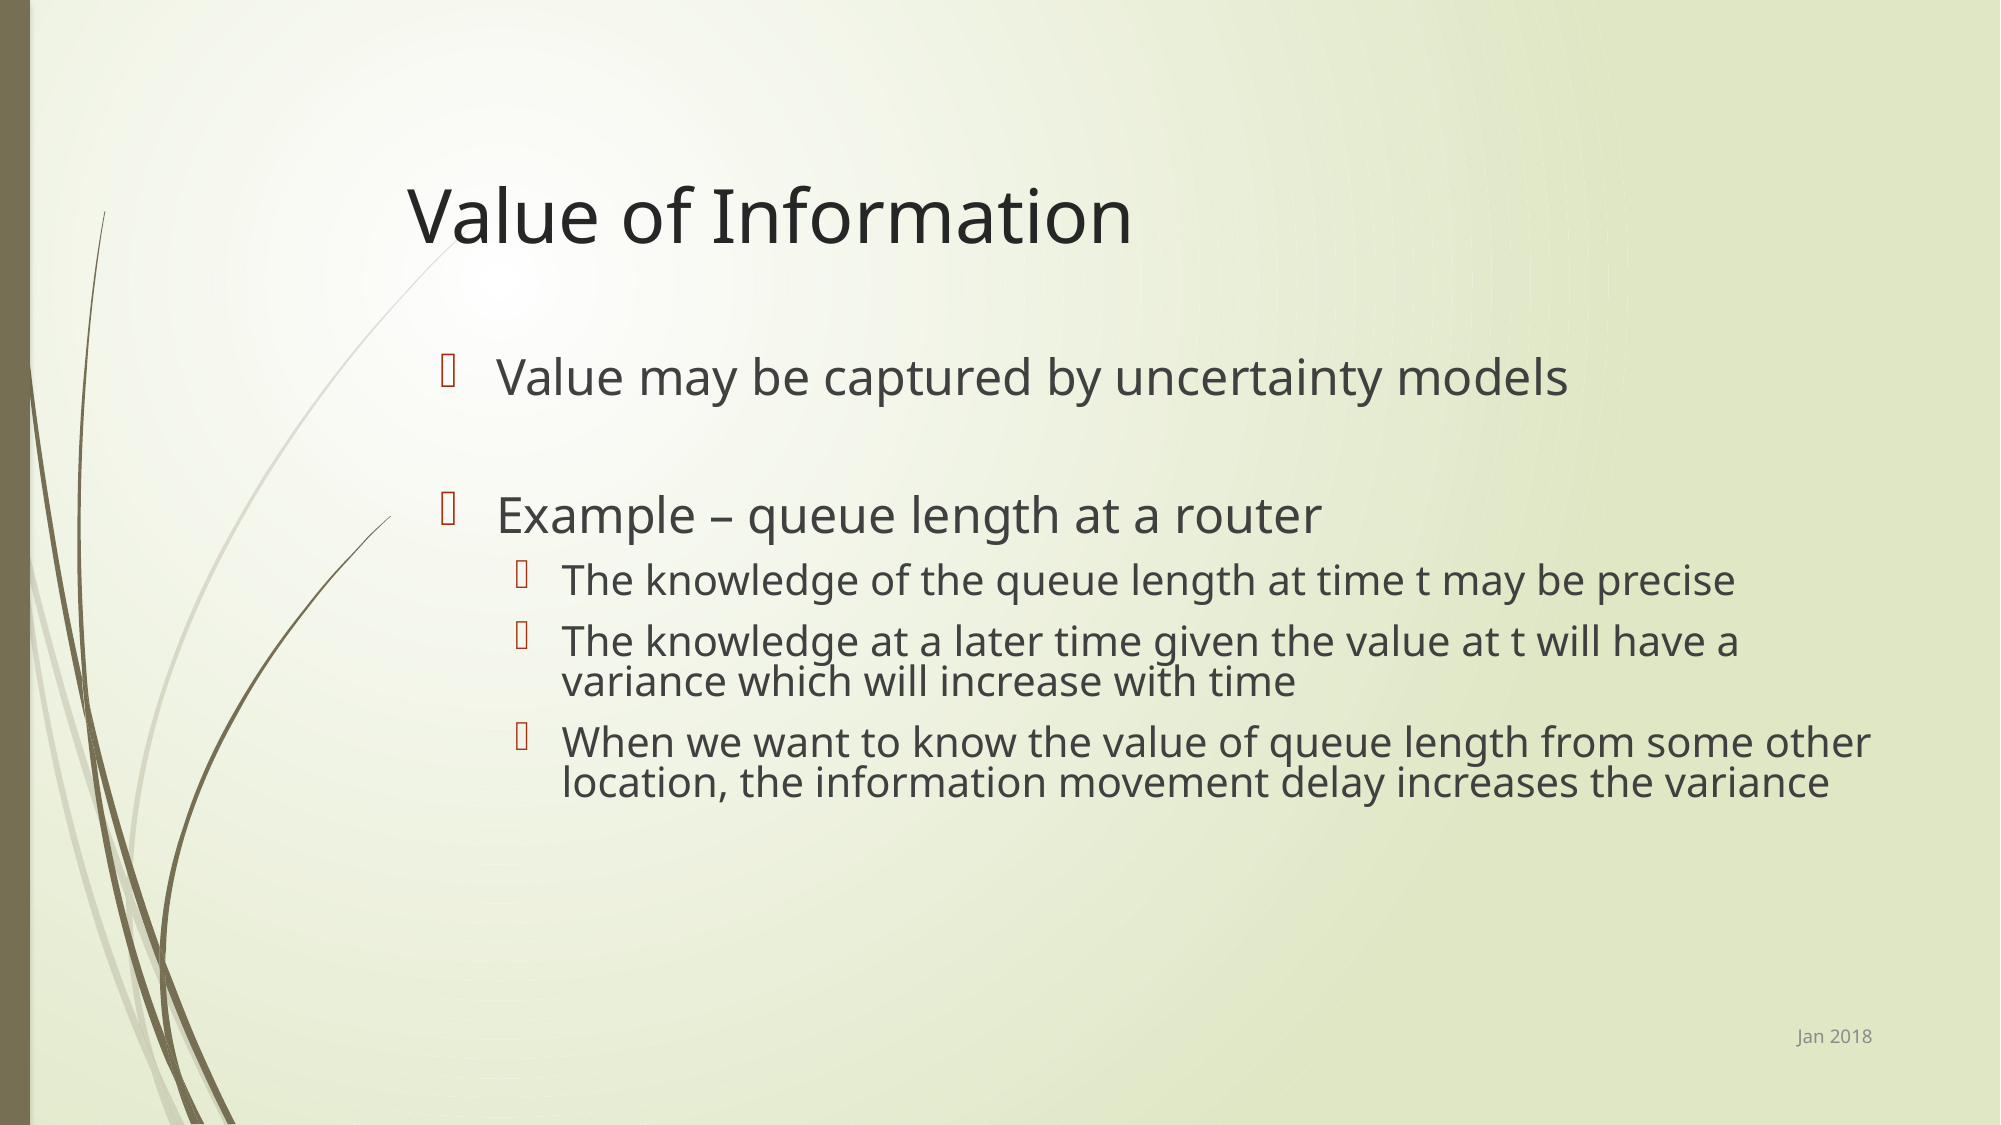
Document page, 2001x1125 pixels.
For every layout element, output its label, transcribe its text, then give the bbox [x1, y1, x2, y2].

list Value may be captured by uncertainty models Example – queue length at a router The knowledge of the queue length at time t may be precise The knowledge at a later time given the value at t will have a variance which will increase with time When we want to know the value of queue length from some other location, the information movement delay increases the variance [424, 350, 1888, 988]
title Value of Information [392, 141, 1732, 267]
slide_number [1699, 1005, 1888, 1067]
